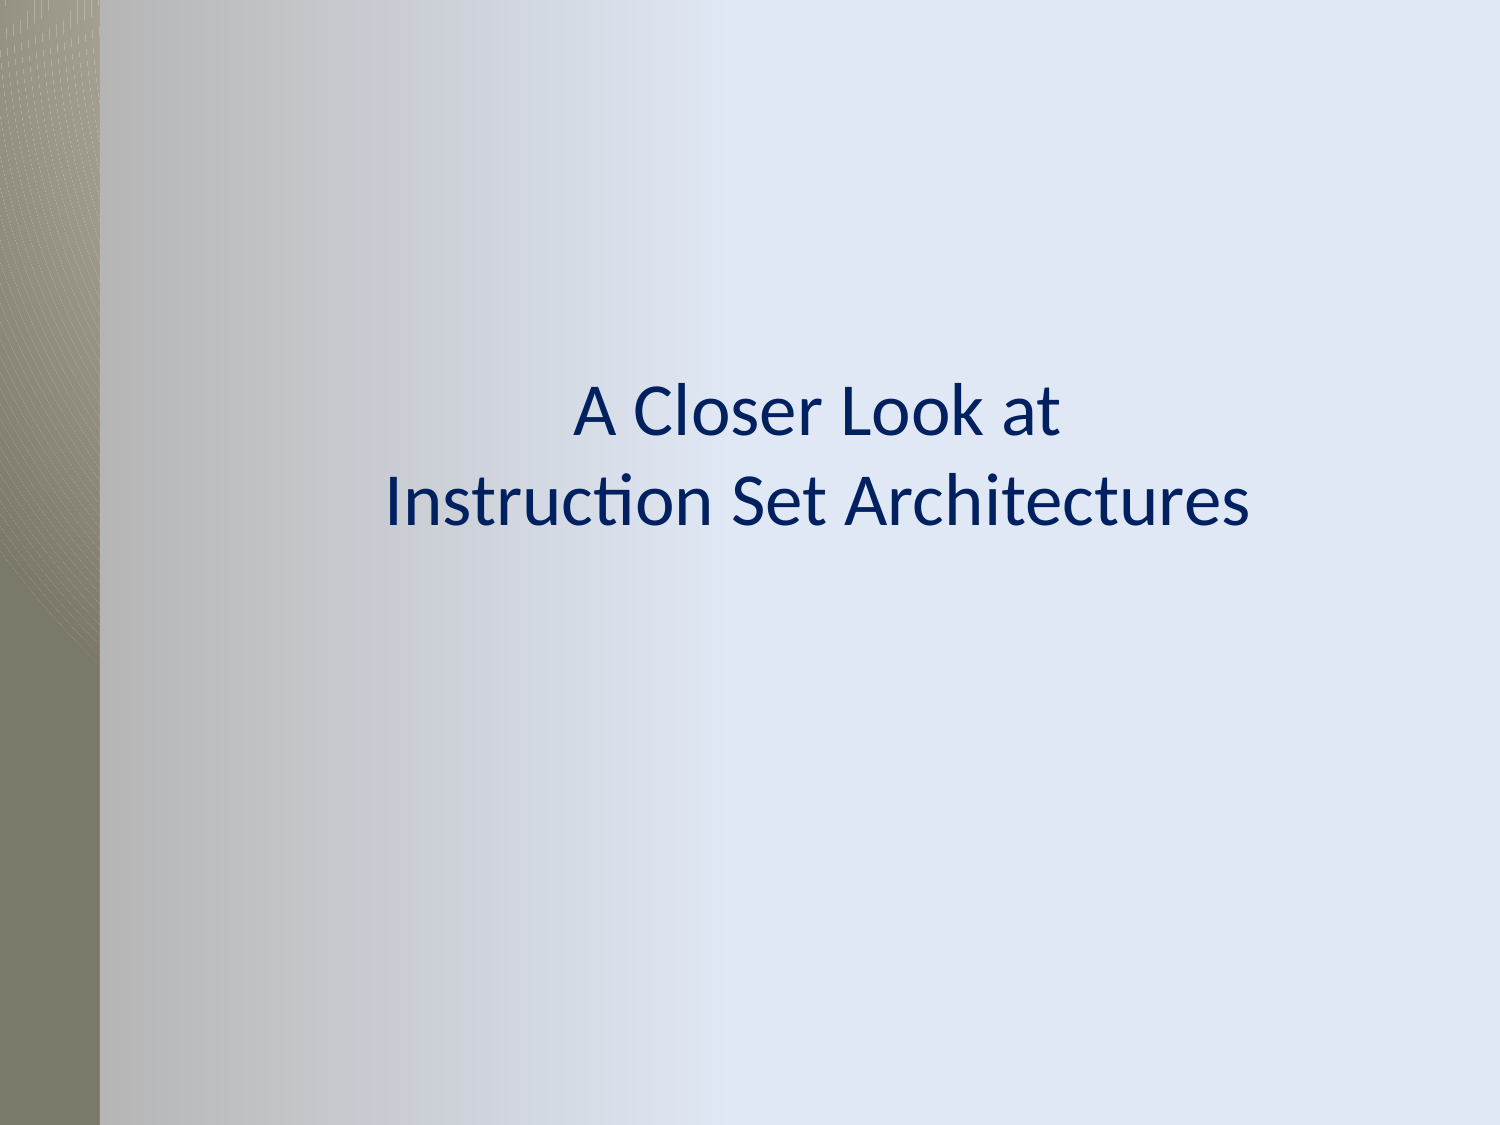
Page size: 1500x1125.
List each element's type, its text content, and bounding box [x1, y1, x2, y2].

title A Closer Look at Instruction Set Architectures [135, 156, 1500, 969]
